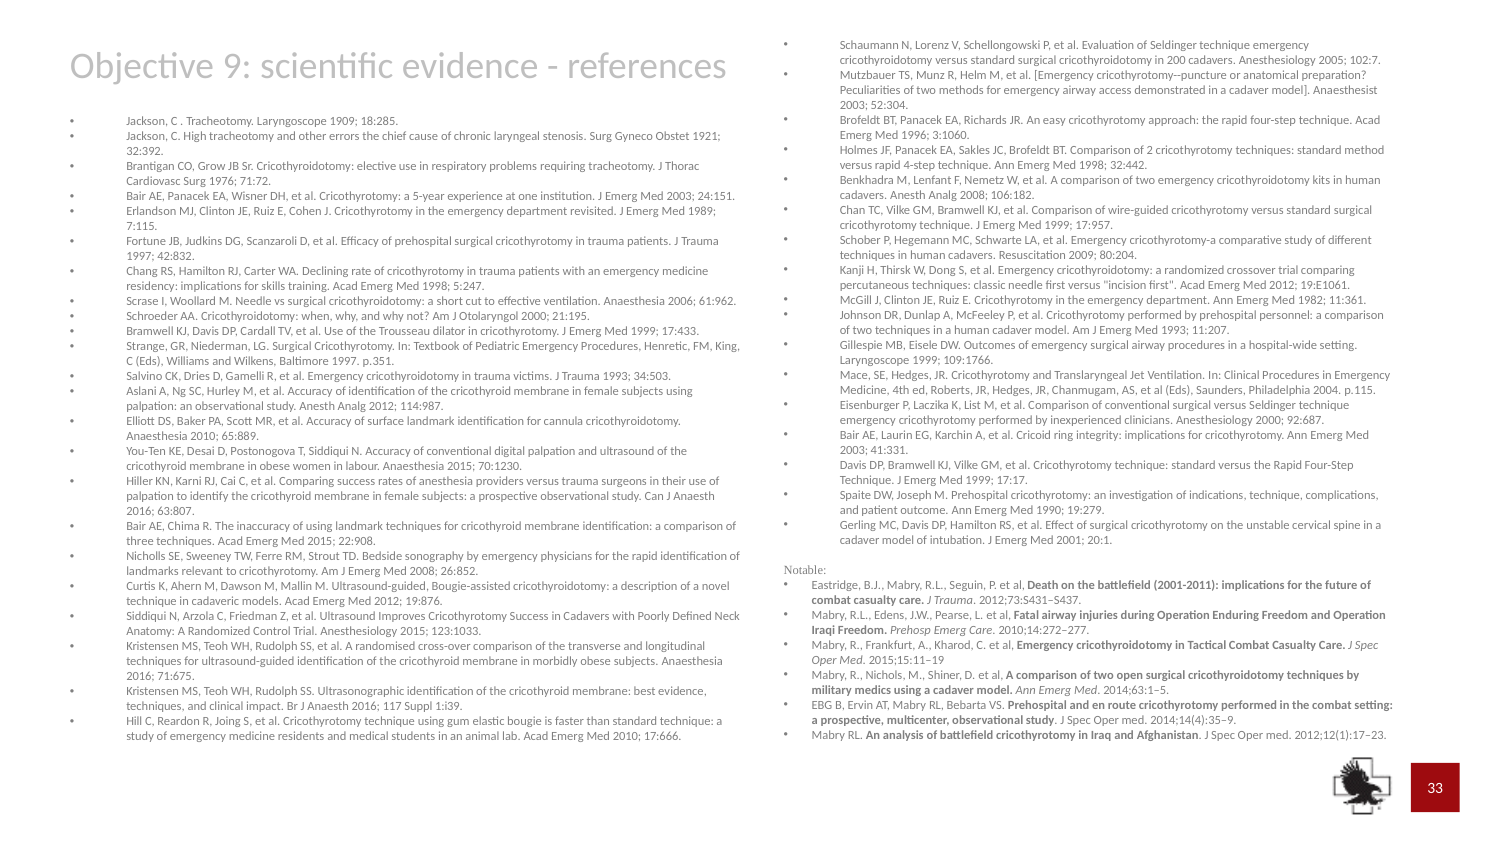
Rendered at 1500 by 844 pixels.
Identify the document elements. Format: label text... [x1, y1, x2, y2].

text_box Objective 9: scientific evidence - references [55, 33, 757, 94]
picture [1328, 753, 1397, 821]
text_box Schaumann N, Lorenz V, Schellongowski P, et al. Evaluation of Seldinger technique emergency cricothyroidotomy versus standard surgical cricothyroidotomy in 200 cadavers. Anesthesiology 2005; 102:7. Mutzbauer TS, Munz R, Helm M, et al. [Emergency cricothyrotomy--puncture or anatomical preparation? Peculiarities of two methods for emergency airway access demonstrated in a cadaver model]. Anaesthesist 2003; 52:304. Brofeldt BT, Panacek EA, Richards JR. An easy cricothyrotomy approach: the rapid four-step technique. Acad Emerg Med 1996; 3:1060. Holmes JF, Panacek EA, Sakles JC, Brofeldt BT. Comparison of 2 cricothyrotomy techniques: standard method versus rapid 4-step technique. Ann Emerg Med 1998; 32:442. Benkhadra M, Lenfant F, Nemetz W, et al. A comparison of two emergency cricothyroidotomy kits in human cadavers. Anesth Analg 2008; 106:182. Chan TC, Vilke GM, Bramwell KJ, et al. Comparison of wire-guided cricothyrotomy versus standard surgical cricothyrotomy technique. J Emerg Med 1999; 17:957. Schober P, Hegemann MC, Schwarte LA, et al. Emergency cricothyrotomy-a comparative study of different techniques in human cadavers. Resuscitation 2009; 80:204. Kanji H, Thirsk W, Dong S, et al. Emergency cricothyroidotomy: a randomized crossover trial comparing percutaneous techniques: classic needle first versus "incision first". Acad Emerg Med 2012; 19:E1061. McGill J, Clinton JE, Ruiz E. Cricothyrotomy in the emergency department. Ann Emerg Med 1982; 11:361. Johnson DR, Dunlap A, McFeeley P, et al. Cricothyrotomy performed by prehospital personnel: a comparison of two techniques in a human cadaver model. Am J Emerg Med 1993; 11:207. Gillespie MB, Eisele DW. Outcomes of emergency surgical airway procedures in a hospital-wide setting. Laryngoscope 1999; 109:1766. Mace, SE, Hedges, JR. Cricothyrotomy and Translaryngeal Jet Ventilation. In: Clinical Procedures in Emergency Medicine, 4th ed, Roberts, JR, Hedges, JR, Chanmugam, AS, et al (Eds), Saunders, Philadelphia 2004. p.115. Eisenburger P, Laczika K, List M, et al. Comparison of conventional surgical versus Seldinger technique emergency cricothyrotomy performed by inexperienced clinicians. Anesthesiology 2000; 92:687. Bair AE, Laurin EG, Karchin A, et al. Cricoid ring integrity: implications for cricothyrotomy. Ann Emerg Med 2003; 41:331. Davis DP, Bramwell KJ, Vilke GM, et al. Cricothyrotomy technique: standard versus the Rapid Four-Step Technique. J Emerg Med 1999; 17:17. Spaite DW, Joseph M. Prehospital cricothyrotomy: an investigation of indications, technique, complications, and patient outcome. Ann Emerg Med 1990; 19:279. Gerling MC, Davis DP, Hamilton RS, et al. Effect of surgical cricothyrotomy on the unstable cervical spine in a cadaver model of intubation. J Emerg Med 2001; 20:1. Notable: Eastridge, B.J., Mabry, R.L., Seguin, P. et al, Death on the battlefield (2001-2011): implications for the future of combat casualty care. J Trauma. 2012;73:S431–S437. Mabry, R.L., Edens, J.W., Pearse, L. et al, Fatal airway injuries during Operation Enduring Freedom and Operation Iraqi Freedom. Prehosp Emerg Care. 2010;14:272–277. Mabry, R., Frankfurt, A., Kharod, C. et al, Emergency cricothyroidotomy in Tactical Combat Casualty Care. J Spec Oper Med. 2015;15:11–19 Mabry, R., Nichols, M., Shiner, D. et al, A comparison of two open surgical cricothyroidotomy techniques by military medics using a cadaver model. Ann Emerg Med. 2014;63:1–5. EBG B, Ervin AT, Mabry RL, Bebarta VS. Prehospital and en route cricothyrotomy performed in the combat setting: a prospective, multicenter, observational study. J Spec Oper med. 2014;14(4):35–9. Mabry RL. An analysis of battlefield cricothyrotomy in Iraq and Afghanistan. J Spec Oper med. 2012;12(1):17–23. [768, 29, 1411, 750]
text_box Jackson, C . Tracheotomy. Laryngoscope 1909; 18:285. Jackson, C. High tracheotomy and other errors the chief cause of chronic laryngeal stenosis. Surg Gyneco Obstet 1921; 32:392. Brantigan CO, Grow JB Sr. Cricothyroidotomy: elective use in respiratory problems requiring tracheotomy. J Thorac Cardiovasc Surg 1976; 71:72. Bair AE, Panacek EA, Wisner DH, et al. Cricothyrotomy: a 5-year experience at one institution. J Emerg Med 2003; 24:151. Erlandson MJ, Clinton JE, Ruiz E, Cohen J. Cricothyrotomy in the emergency department revisited. J Emerg Med 1989; 7:115. Fortune JB, Judkins DG, Scanzaroli D, et al. Efficacy of prehospital surgical cricothyrotomy in trauma patients. J Trauma 1997; 42:832. Chang RS, Hamilton RJ, Carter WA. Declining rate of cricothyrotomy in trauma patients with an emergency medicine residency: implications for skills training. Acad Emerg Med 1998; 5:247. Scrase I, Woollard M. Needle vs surgical cricothyroidotomy: a short cut to effective ventilation. Anaesthesia 2006; 61:962. Schroeder AA. Cricothyroidotomy: when, why, and why not? Am J Otolaryngol 2000; 21:195. Bramwell KJ, Davis DP, Cardall TV, et al. Use of the Trousseau dilator in cricothyrotomy. J Emerg Med 1999; 17:433. Strange, GR, Niederman, LG. Surgical Cricothyrotomy. In: Textbook of Pediatric Emergency Procedures, Henretic, FM, King, C (Eds), Williams and Wilkens, Baltimore 1997. p.351. Salvino CK, Dries D, Gamelli R, et al. Emergency cricothyroidotomy in trauma victims. J Trauma 1993; 34:503. Aslani A, Ng SC, Hurley M, et al. Accuracy of identification of the cricothyroid membrane in female subjects using palpation: an observational study. Anesth Analg 2012; 114:987. Elliott DS, Baker PA, Scott MR, et al. Accuracy of surface landmark identification for cannula cricothyroidotomy. Anaesthesia 2010; 65:889. You-Ten KE, Desai D, Postonogova T, Siddiqui N. Accuracy of conventional digital palpation and ultrasound of the cricothyroid membrane in obese women in labour. Anaesthesia 2015; 70:1230. Hiller KN, Karni RJ, Cai C, et al. Comparing success rates of anesthesia providers versus trauma surgeons in their use of palpation to identify the cricothyroid membrane in female subjects: a prospective observational study. Can J Anaesth 2016; 63:807. Bair AE, Chima R. The inaccuracy of using landmark techniques for cricothyroid membrane identification: a comparison of three techniques. Acad Emerg Med 2015; 22:908. Nicholls SE, Sweeney TW, Ferre RM, Strout TD. Bedside sonography by emergency physicians for the rapid identification of landmarks relevant to cricothyrotomy. Am J Emerg Med 2008; 26:852. Curtis K, Ahern M, Dawson M, Mallin M. Ultrasound-guided, Bougie-assisted cricothyroidotomy: a description of a novel technique in cadaveric models. Acad Emerg Med 2012; 19:876. Siddiqui N, Arzola C, Friedman Z, et al. Ultrasound Improves Cricothyrotomy Success in Cadavers with Poorly Defined Neck Anatomy: A Randomized Control Trial. Anesthesiology 2015; 123:1033. Kristensen MS, Teoh WH, Rudolph SS, et al. A randomised cross-over comparison of the transverse and longitudinal techniques for ultrasound-guided identification of the cricothyroid membrane in morbidly obese subjects. Anaesthesia 2016; 71:675. Kristensen MS, Teoh WH, Rudolph SS. Ultrasonographic identification of the cricothyroid membrane: best evidence, techniques, and clinical impact. Br J Anaesth 2016; 117 Suppl 1:i39. Hill C, Reardon R, Joing S, et al. Cricothyrotomy technique using gum elastic bougie is faster than standard technique: a study of emergency medicine residents and medical students in an animal lab. Acad Emerg Med 2010; 17:666. [55, 105, 757, 751]
slide_number 33 [1410, 762, 1460, 813]
